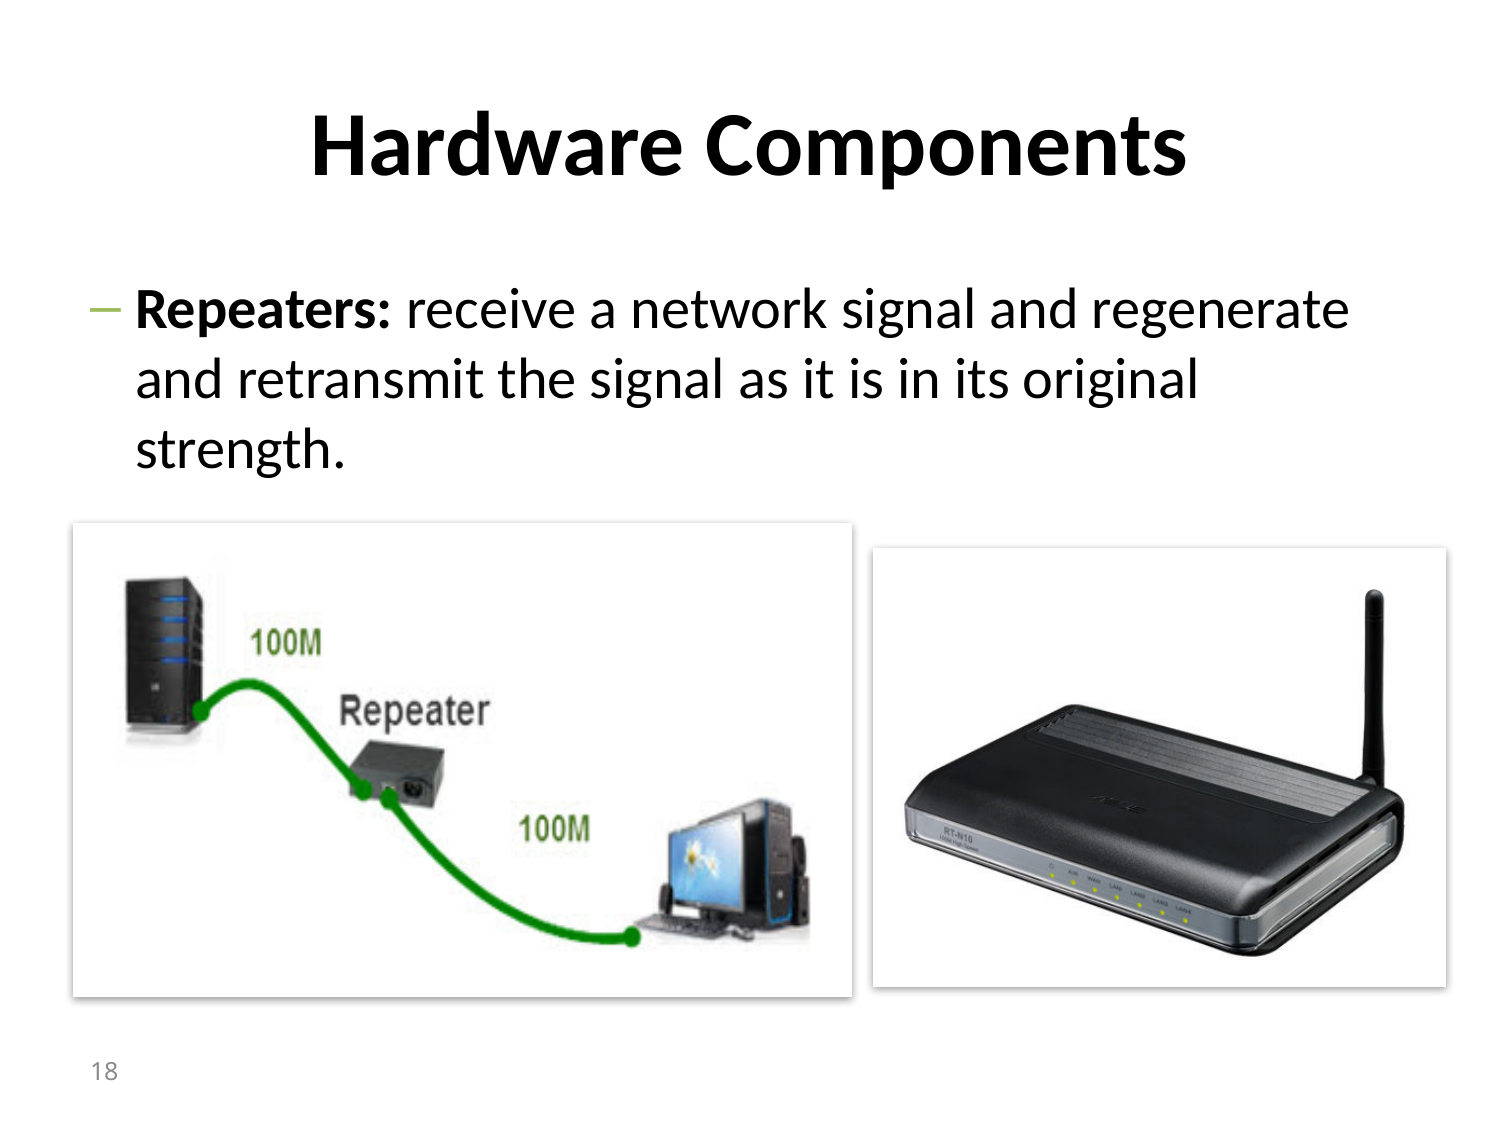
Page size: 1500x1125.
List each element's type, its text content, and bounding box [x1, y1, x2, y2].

title Hardware Components [75, 45, 1425, 233]
picture [887, 562, 1432, 973]
slide_number 18 [75, 1042, 425, 1103]
picture [87, 537, 838, 984]
list Repeaters: receive a network signal and regenerate and retransmit the signal as it is in its original strength. [75, 262, 1425, 1005]
